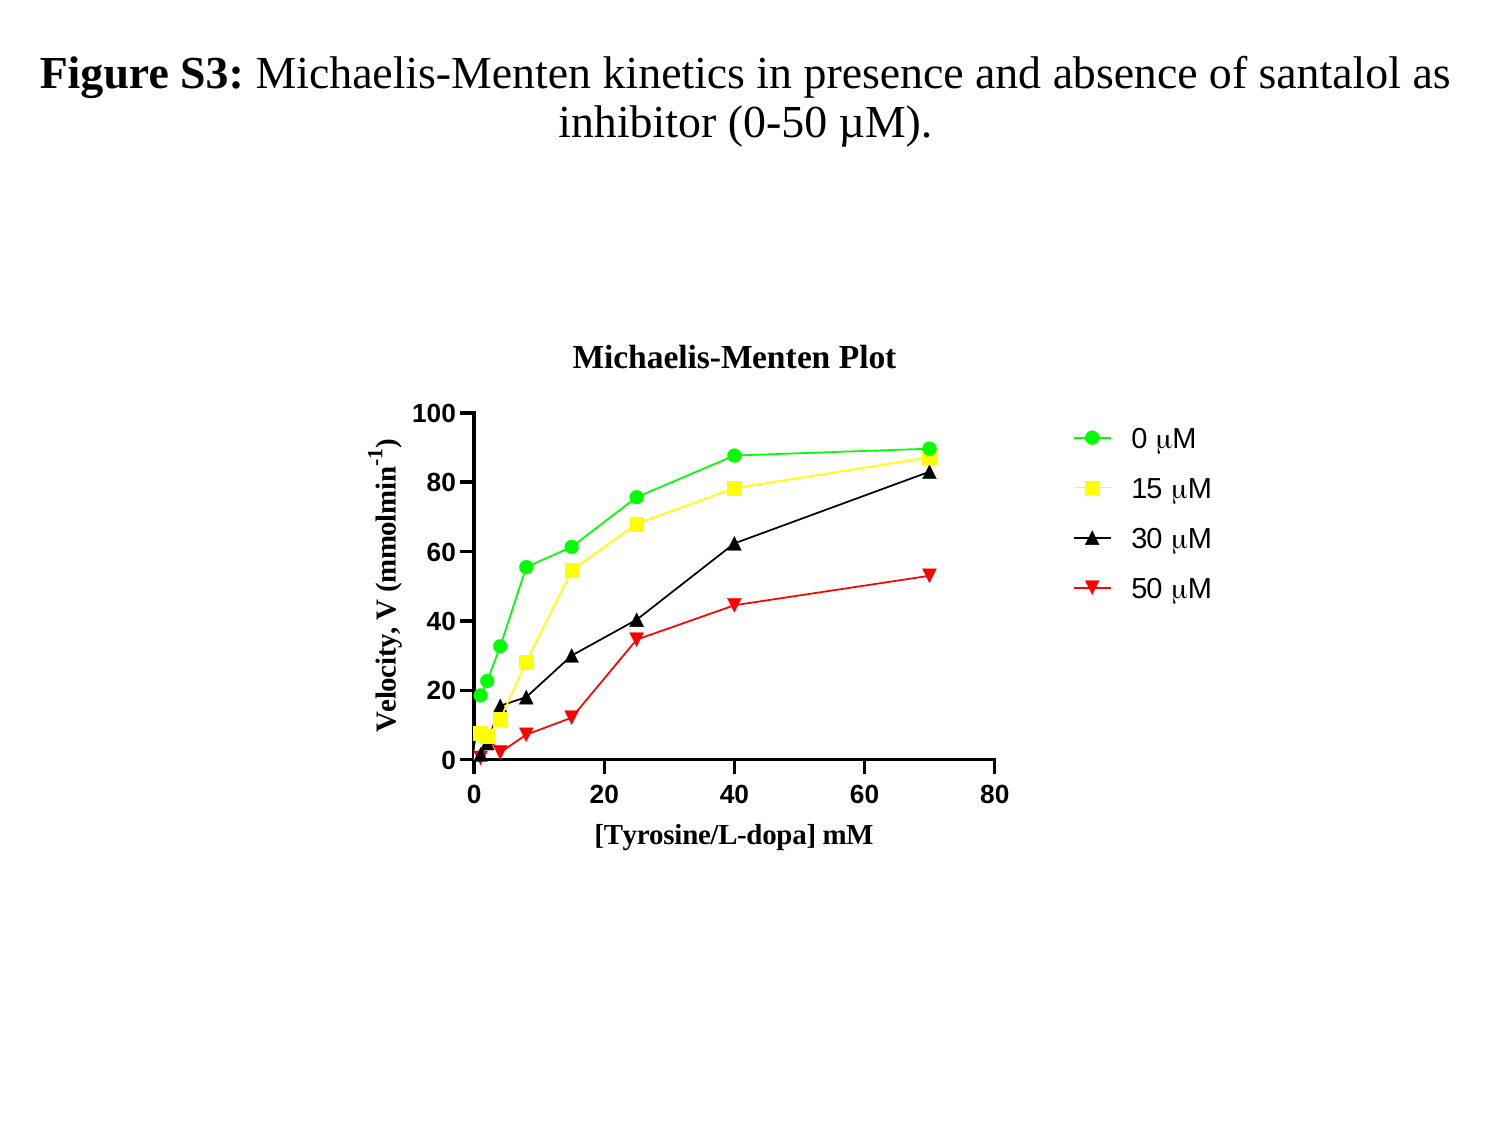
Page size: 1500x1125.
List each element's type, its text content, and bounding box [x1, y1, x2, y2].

title Figure S3: Michaelis-Menten kinetics in presence and absence of santalol as inhibitor (0-50 µM). [0, 0, 1492, 202]
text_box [337, 312, 1236, 876]
